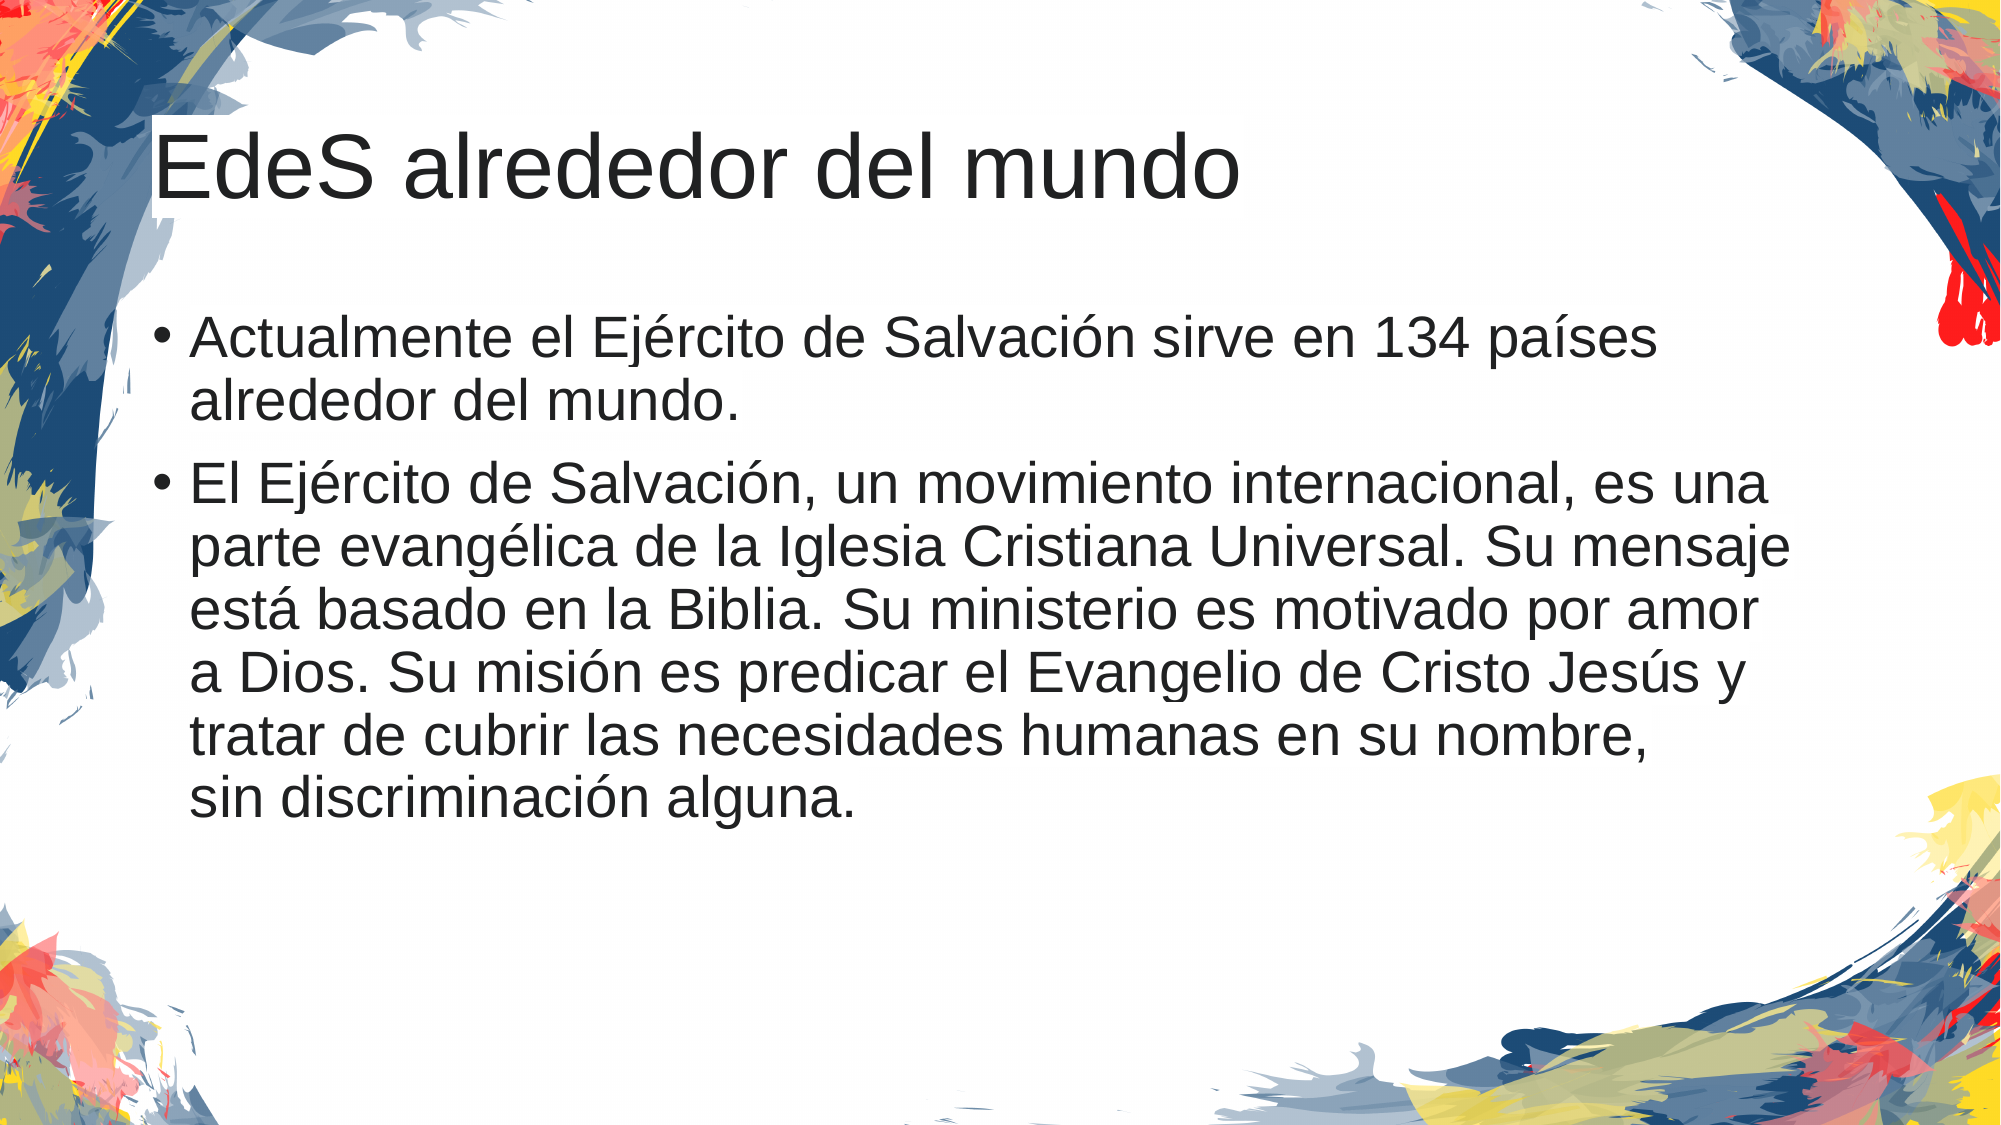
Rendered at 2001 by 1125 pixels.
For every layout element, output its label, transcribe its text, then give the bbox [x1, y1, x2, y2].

list Actualmente el Ejército de Salvación sirve en 134 países alrededor del mundo. El Ejército de Salvación, un movimiento internacional, es una parte evangélica de la Iglesia Cristiana Universal. Su mensaje está basado en la Biblia. Su ministerio es motivado por amor a Dios. Su misión es predicar el Evangelio de Cristo Jesús y tratar de cubrir las necesidades humanas en su nombre, sin discriminación alguna. [137, 299, 1863, 1014]
picture [0, 0, 2001, 1125]
title EdeS alrededor del mundo [137, 59, 1863, 278]
